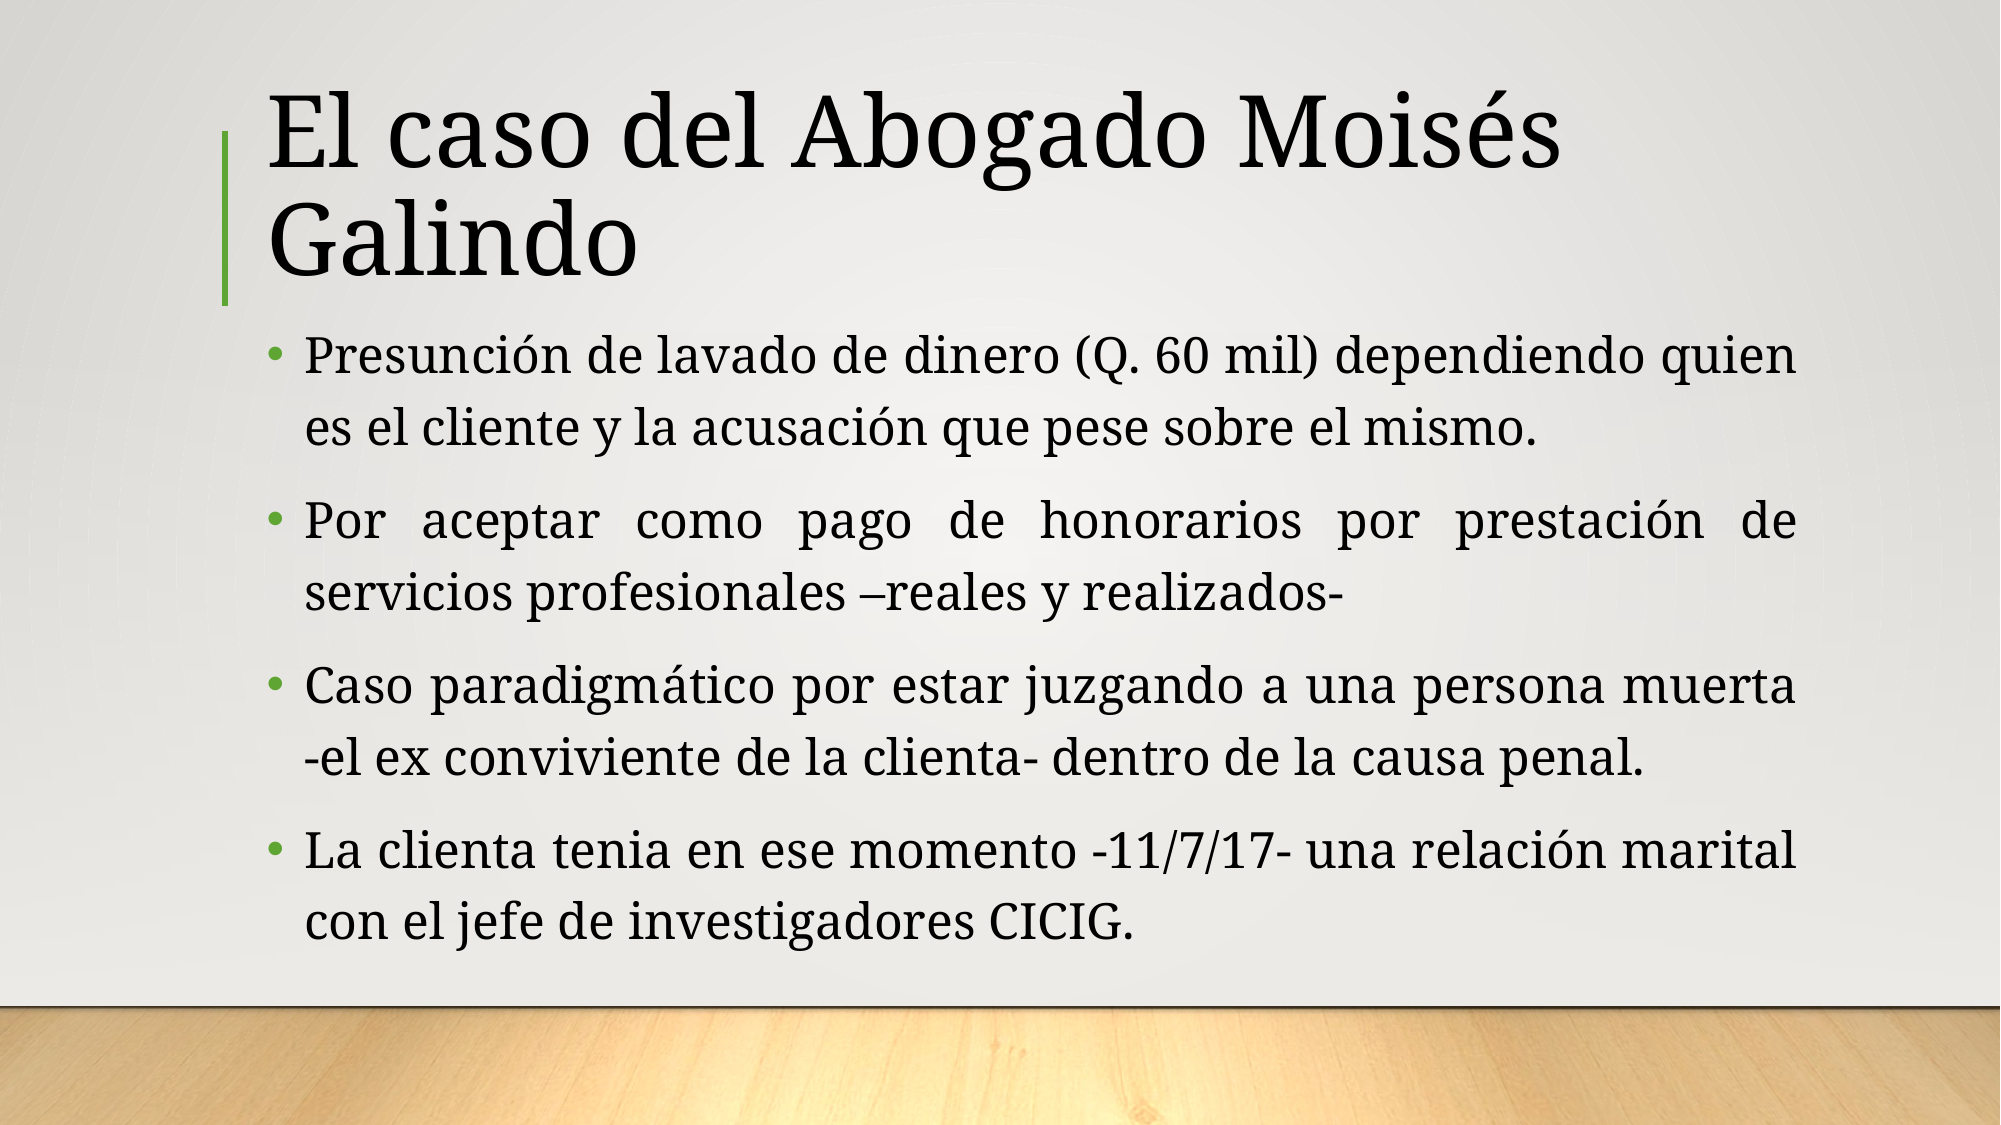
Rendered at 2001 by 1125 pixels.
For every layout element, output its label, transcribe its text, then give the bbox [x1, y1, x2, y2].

title El caso del Abogado Moisés Galindo [251, 131, 1814, 304]
picture [0, 1006, 2000, 1125]
list Presunción de lavado de dinero (Q. 60 mil) dependiendo quien es el cliente y la acusación que pese sobre el mismo. Por aceptar como pago de honorarios por prestación de servicios profesionales –reales y realizados- Caso paradigmático por estar juzgando a una persona muerta -el ex conviviente de la clienta- dentro de la causa penal. La clienta tenia en ese momento -11/7/17- una relación marital con el jefe de investigadores CICIG. [251, 304, 1814, 871]
